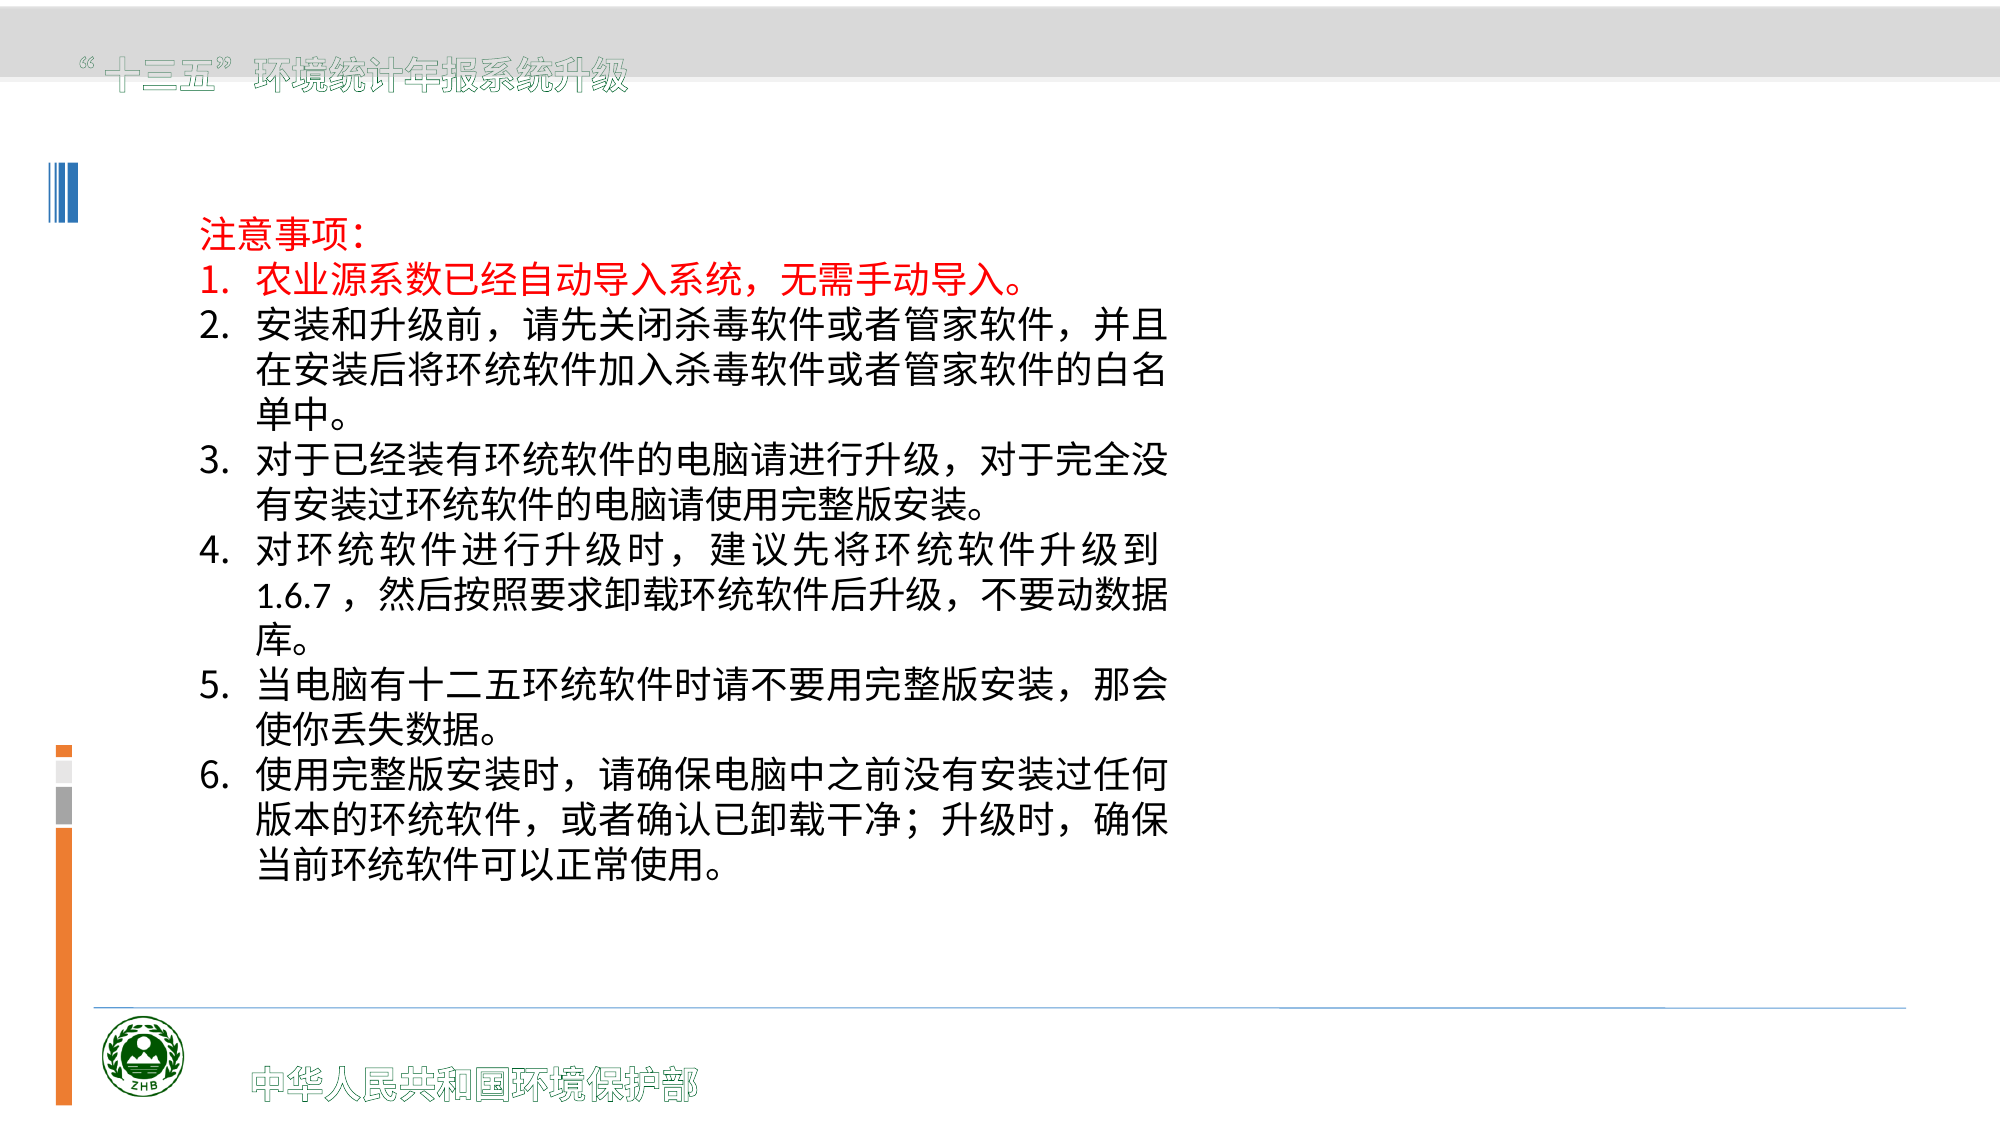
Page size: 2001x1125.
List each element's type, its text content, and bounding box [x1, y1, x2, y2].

text_box 注意事项： 农业源系数已经自动导入系统，无需手动导入。 安装和升级前，请先关闭杀毒软件或者管家软件，并且在安装后将环统软件加入杀毒软件或者管家软件的白名单中。 对于已经装有环统软件的电脑请进行升级，对于完全没有安装过环统软件的电脑请使用完整版安装。 对环统软件进行升级时，建议先将环统软件升级到1.6.7，然后按照要求卸载环统软件后升级，不要动数据库。 当电脑有十二五环统软件时请不要用完整版安装，那会使你丢失数据。 使用完整版安装时，请确保电脑中之前没有安装过任何版本的环统软件，或者确认已卸载干净；升级时，确保当前环统软件可以正常使用。 [184, 204, 1185, 894]
picture [93, 1007, 188, 1106]
